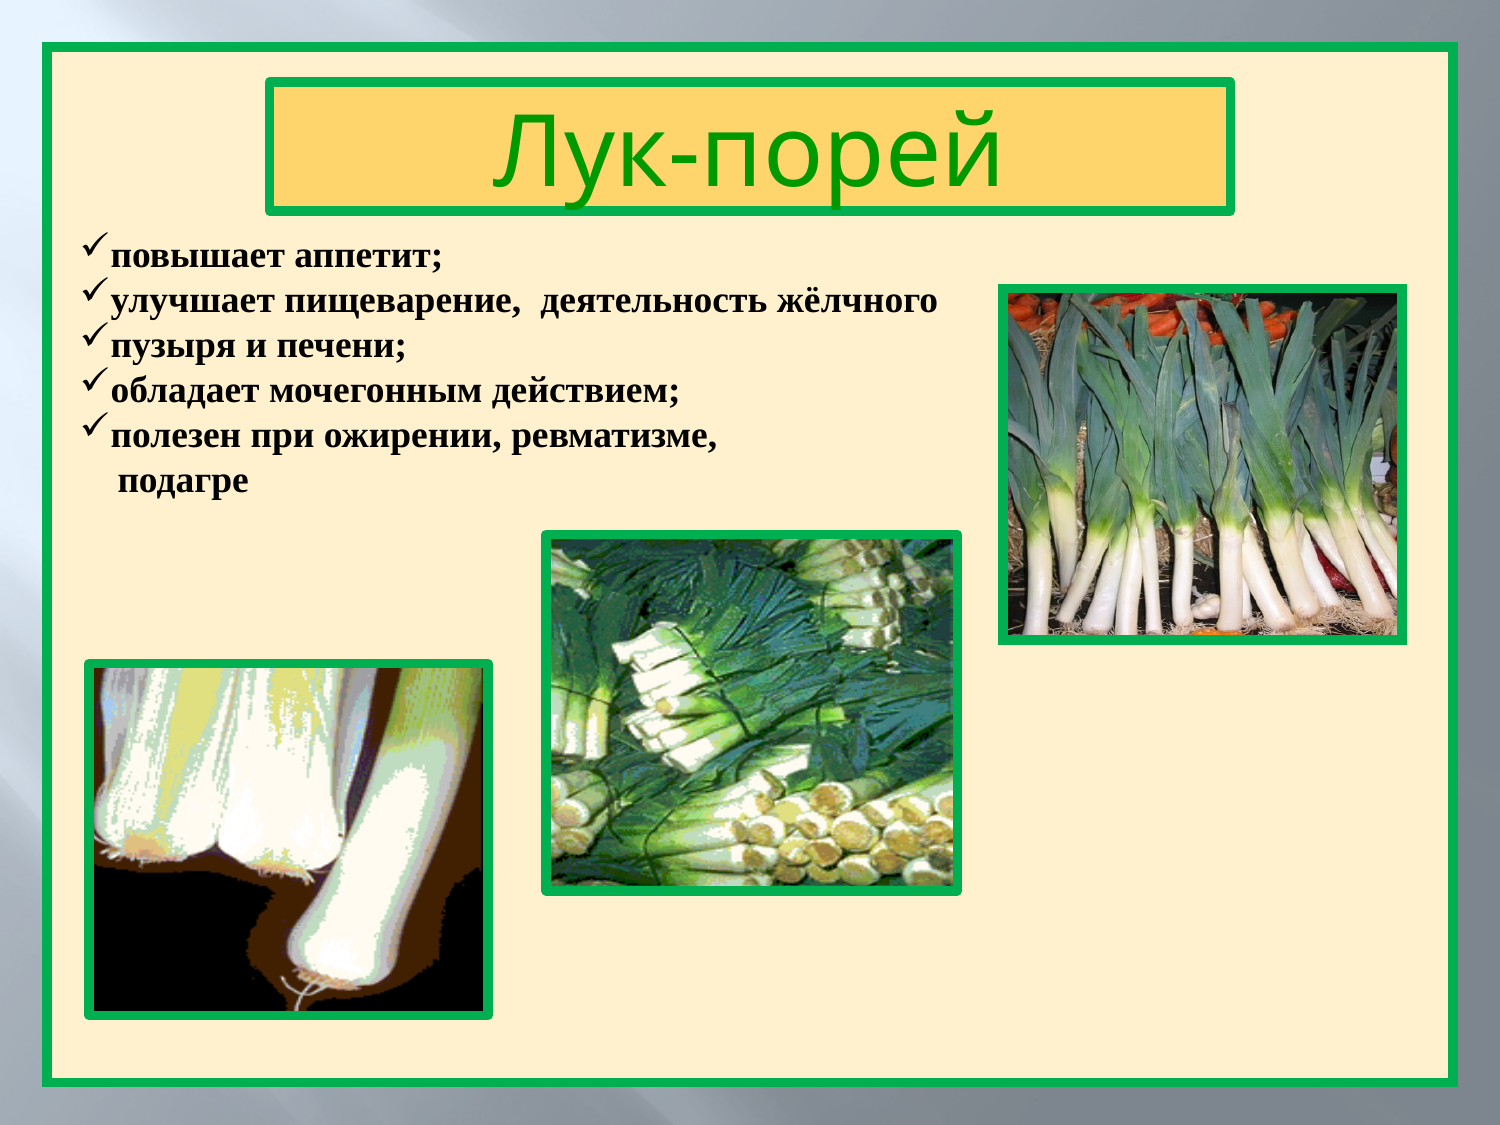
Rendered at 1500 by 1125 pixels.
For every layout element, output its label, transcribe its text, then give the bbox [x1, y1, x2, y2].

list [93, 667, 484, 1011]
picture [1007, 292, 1398, 636]
text_box повышает аппетит; улучшает пищеварение, деятельность жёлчного пузыря и печени; обладает мочегонным действием; полезен при ожирении, ревматизме, подагре [64, 222, 1093, 508]
text_box [46, 46, 1454, 1083]
title Лук-порей [269, 82, 1231, 211]
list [550, 538, 953, 887]
